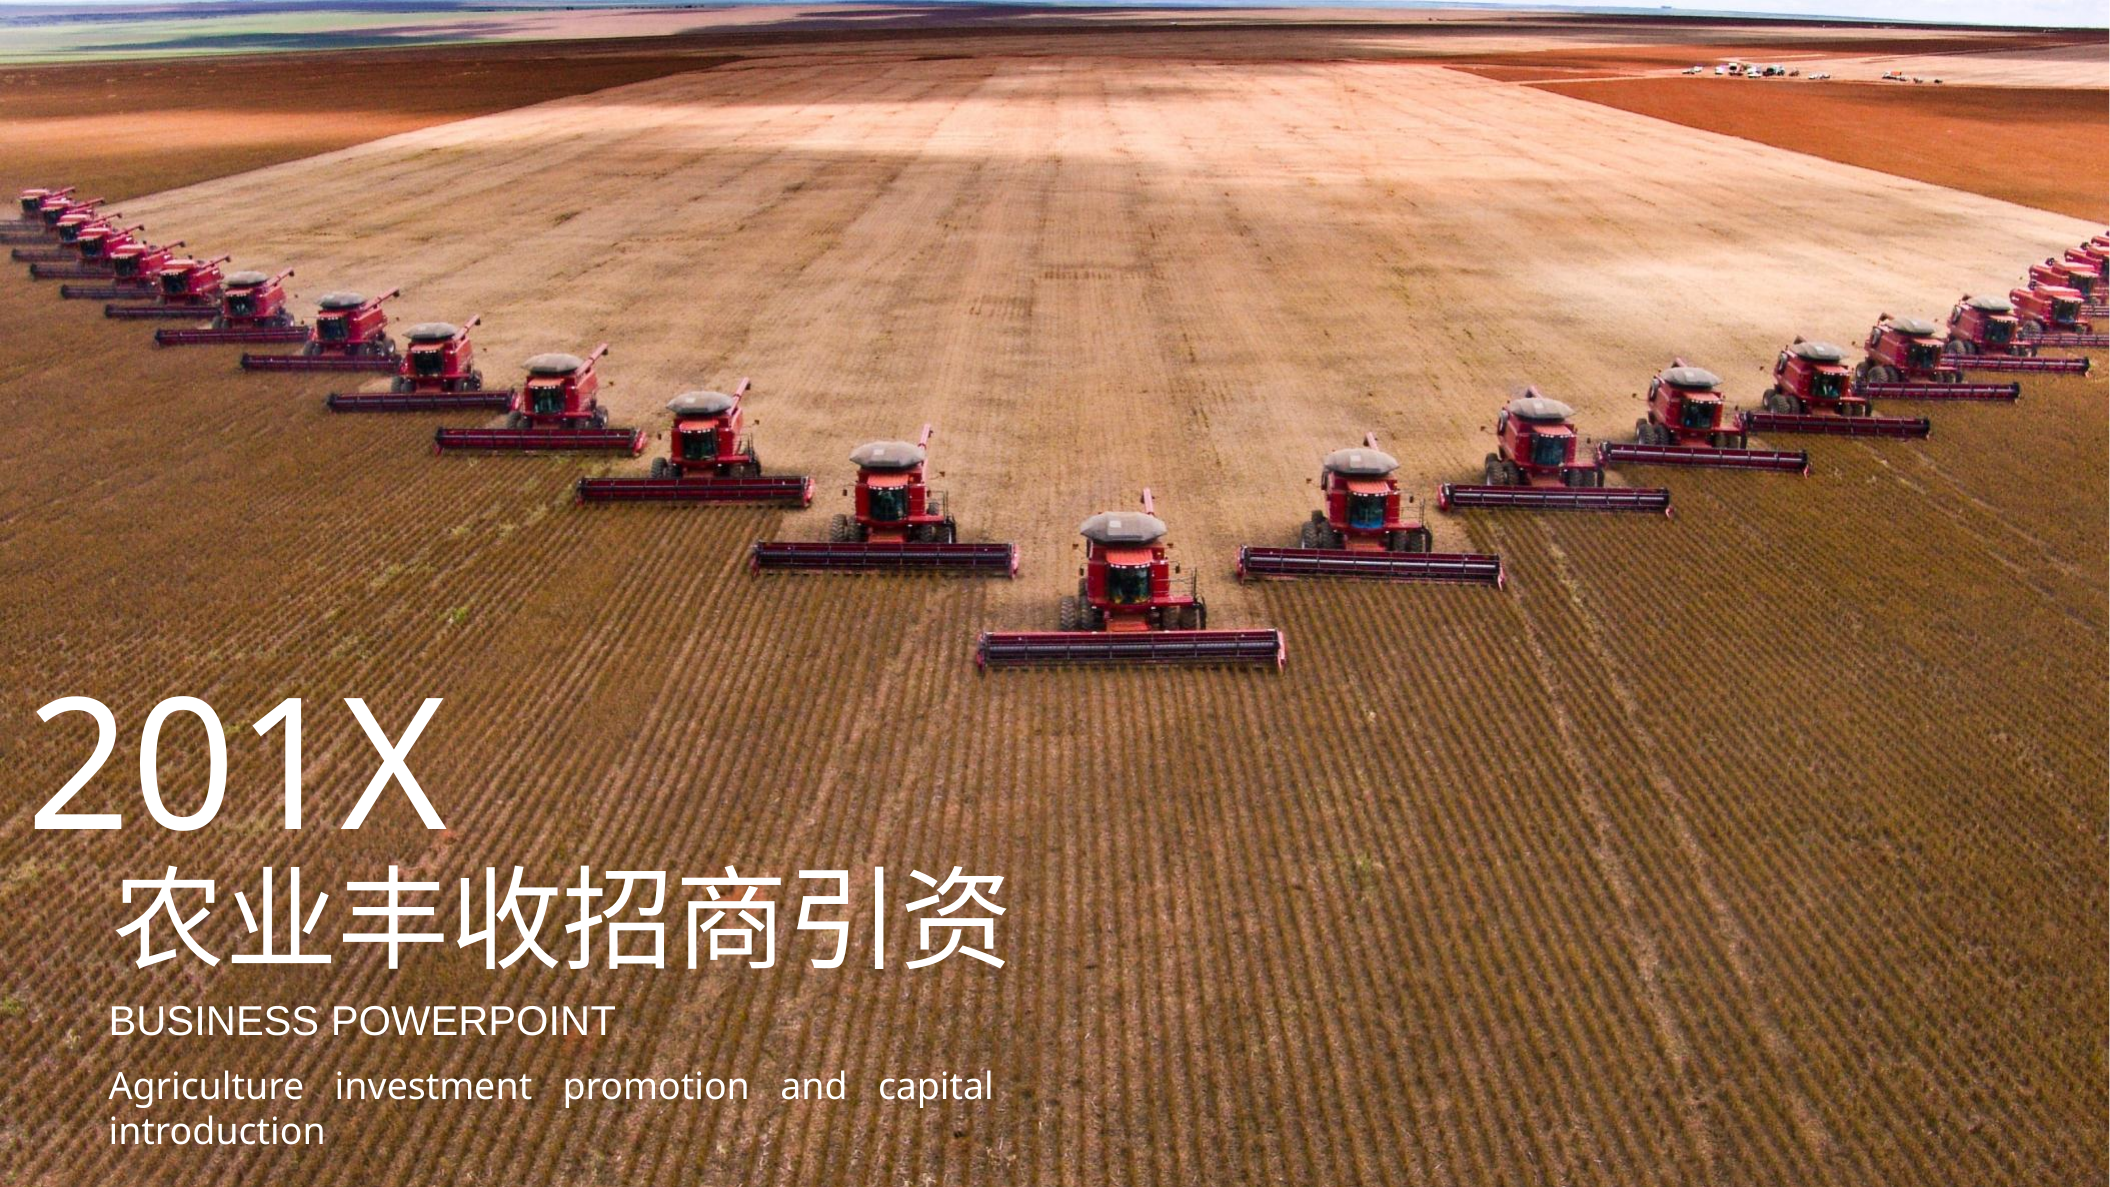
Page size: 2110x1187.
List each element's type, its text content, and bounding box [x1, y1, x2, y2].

text_box [0, 0, 2110, 1187]
text_box BUSINESS POWERPOINT [97, 988, 651, 1050]
text_box Agriculture investment promotion and capital introduction [97, 1056, 1006, 1158]
text_box 农业丰收招商引资 [101, 842, 1025, 989]
text_box 201X [15, 640, 460, 872]
